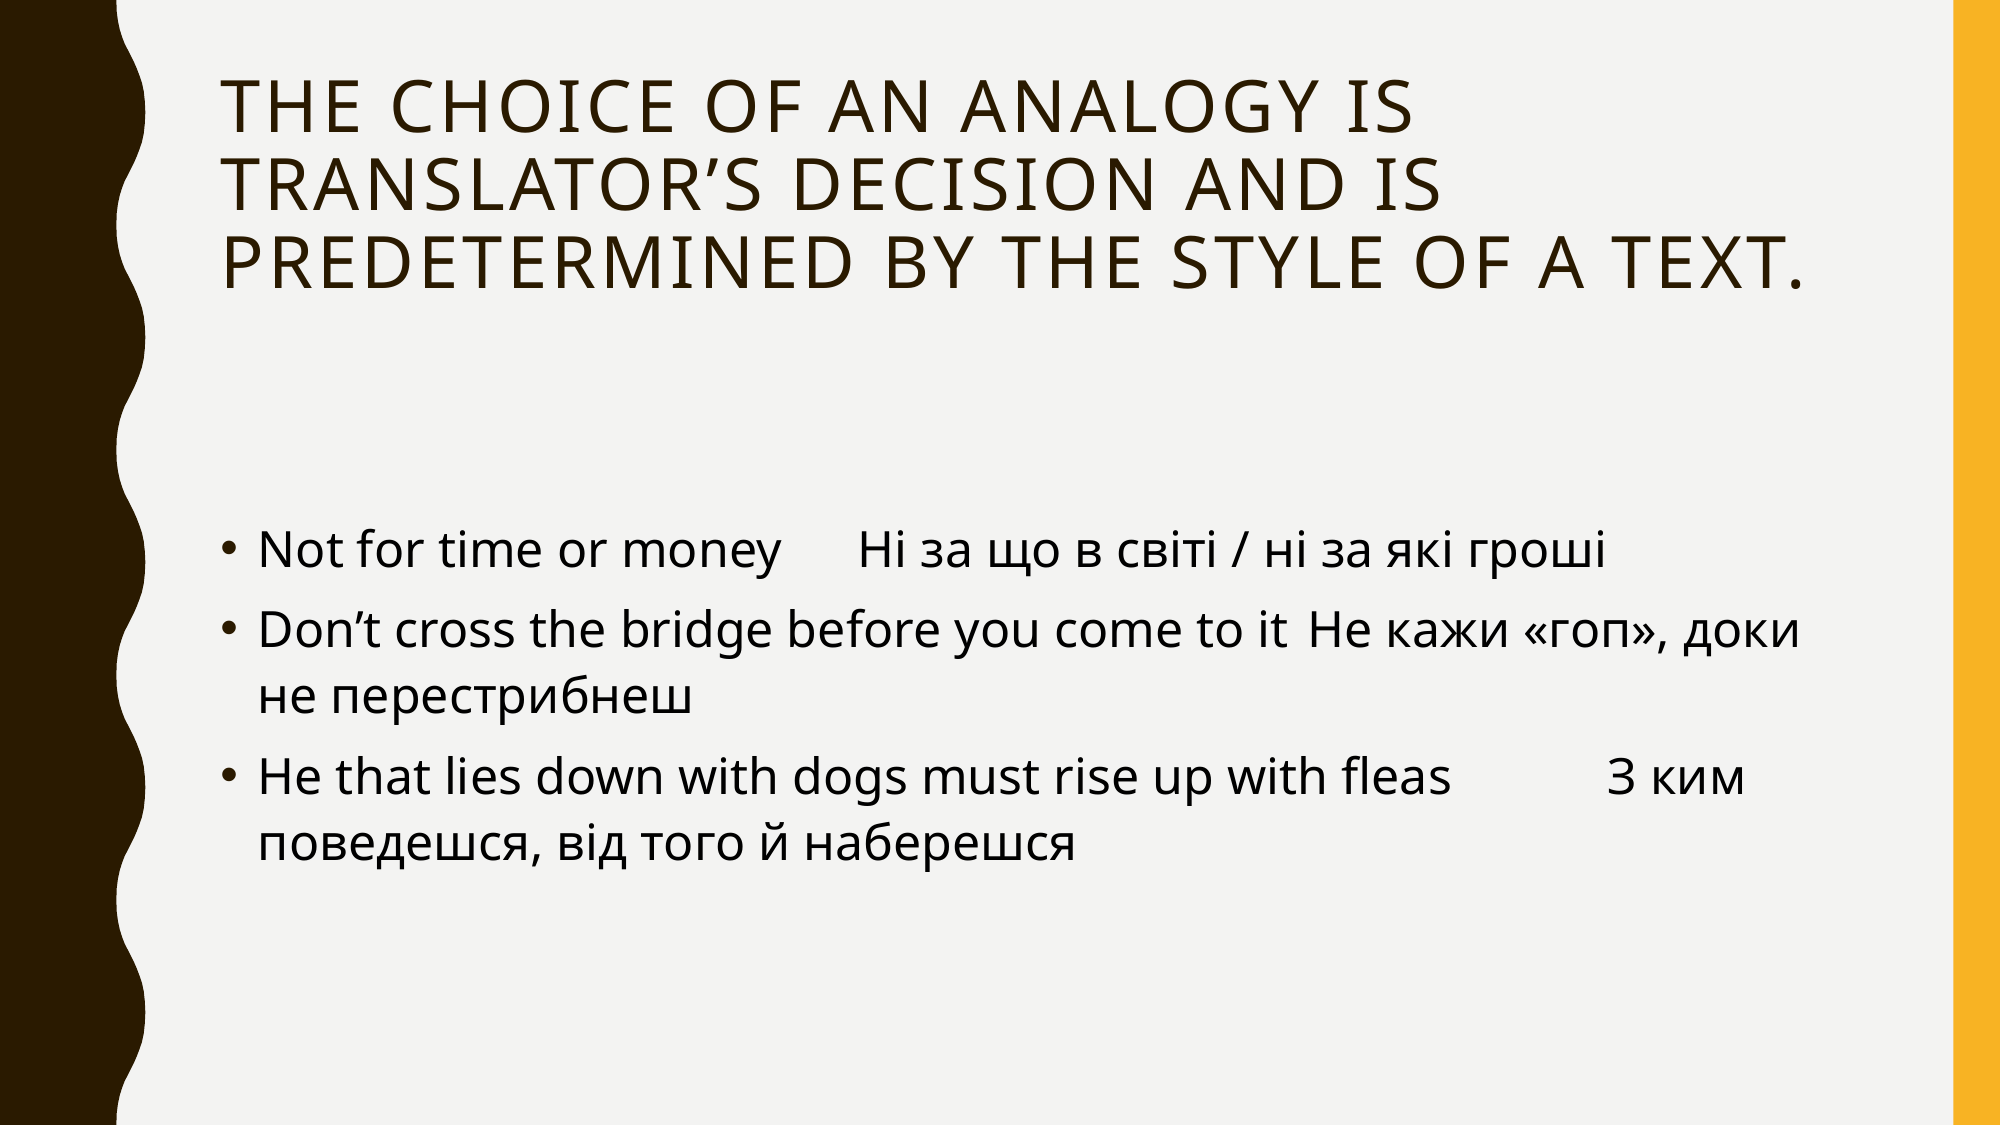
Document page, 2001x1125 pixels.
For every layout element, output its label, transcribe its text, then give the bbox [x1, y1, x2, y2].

list Not for time or money Ні за що в світі / ні за які гроші Don’t cross the bridge before you come to it Не кажи «гоп», доки не перестрибнеш He that lies down with dogs must rise up with fleas З ким поведешся, від того й наберешся [205, 503, 1875, 965]
title The choice of an analogy is translator’s decision and is predetermined by the style of a text. [205, 62, 1875, 457]
